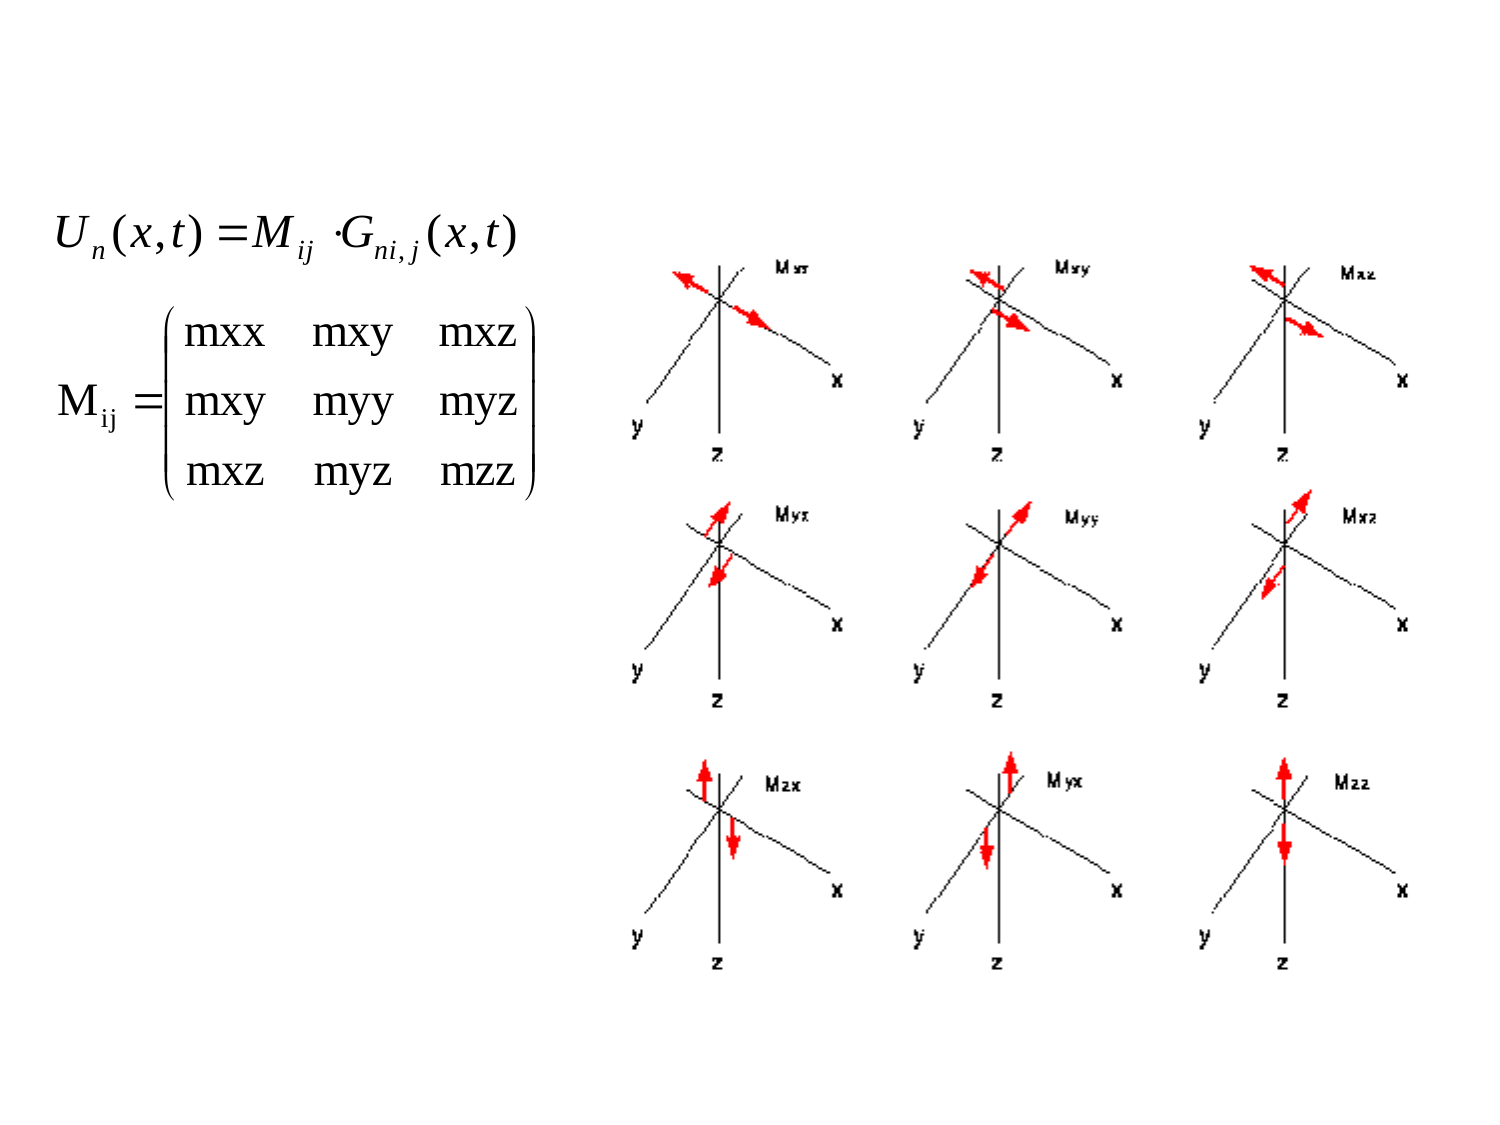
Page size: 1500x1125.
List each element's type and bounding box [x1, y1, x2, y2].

text_box [49, 295, 551, 513]
text_box [49, 199, 526, 276]
picture [574, 212, 1451, 1026]
